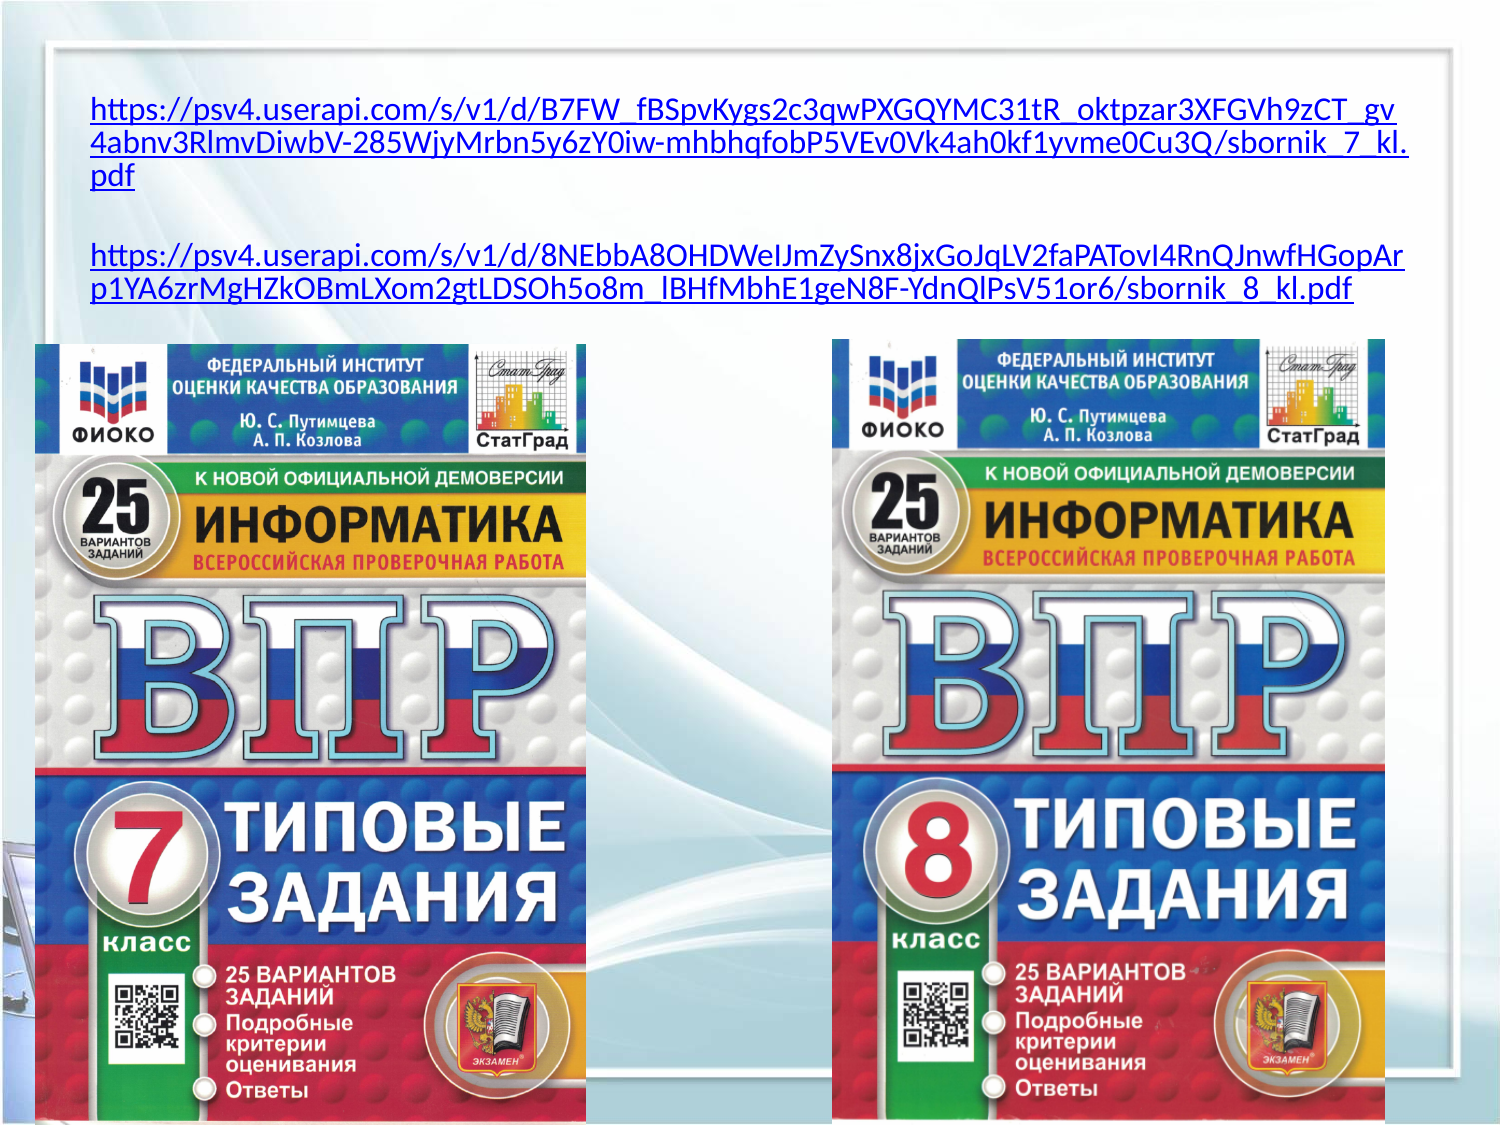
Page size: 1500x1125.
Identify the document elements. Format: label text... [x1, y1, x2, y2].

title https://psv4.userapi.com/s/v1/d/B7FW_fBSpvKygs2c3qwPXGQYMC31tR_oktpzar3XFGVh9zCT_gv4abnv3RlmvDiwbV-285WjyMrbn5y6zY0iw-mhbhqfobP5VEv0Vk4ah0kf1yvme0Cu3Q/sbornik_7_kl.pdf https://psv4.userapi.com/s/v1/d/8NEbbA8OHDWeIJmZySnx8jxGoJqLV2faPATovI4RnQJnwfHGopArp1YA6zrMgHZkOBmLXom2gtLDSOh5o8m_lBHfMbhE1geN8F-YdnQlPsV51or6/sbornik_8_kl.pdf [75, 45, 1425, 329]
picture [0, 0, 1500, 1125]
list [831, 339, 1385, 1125]
